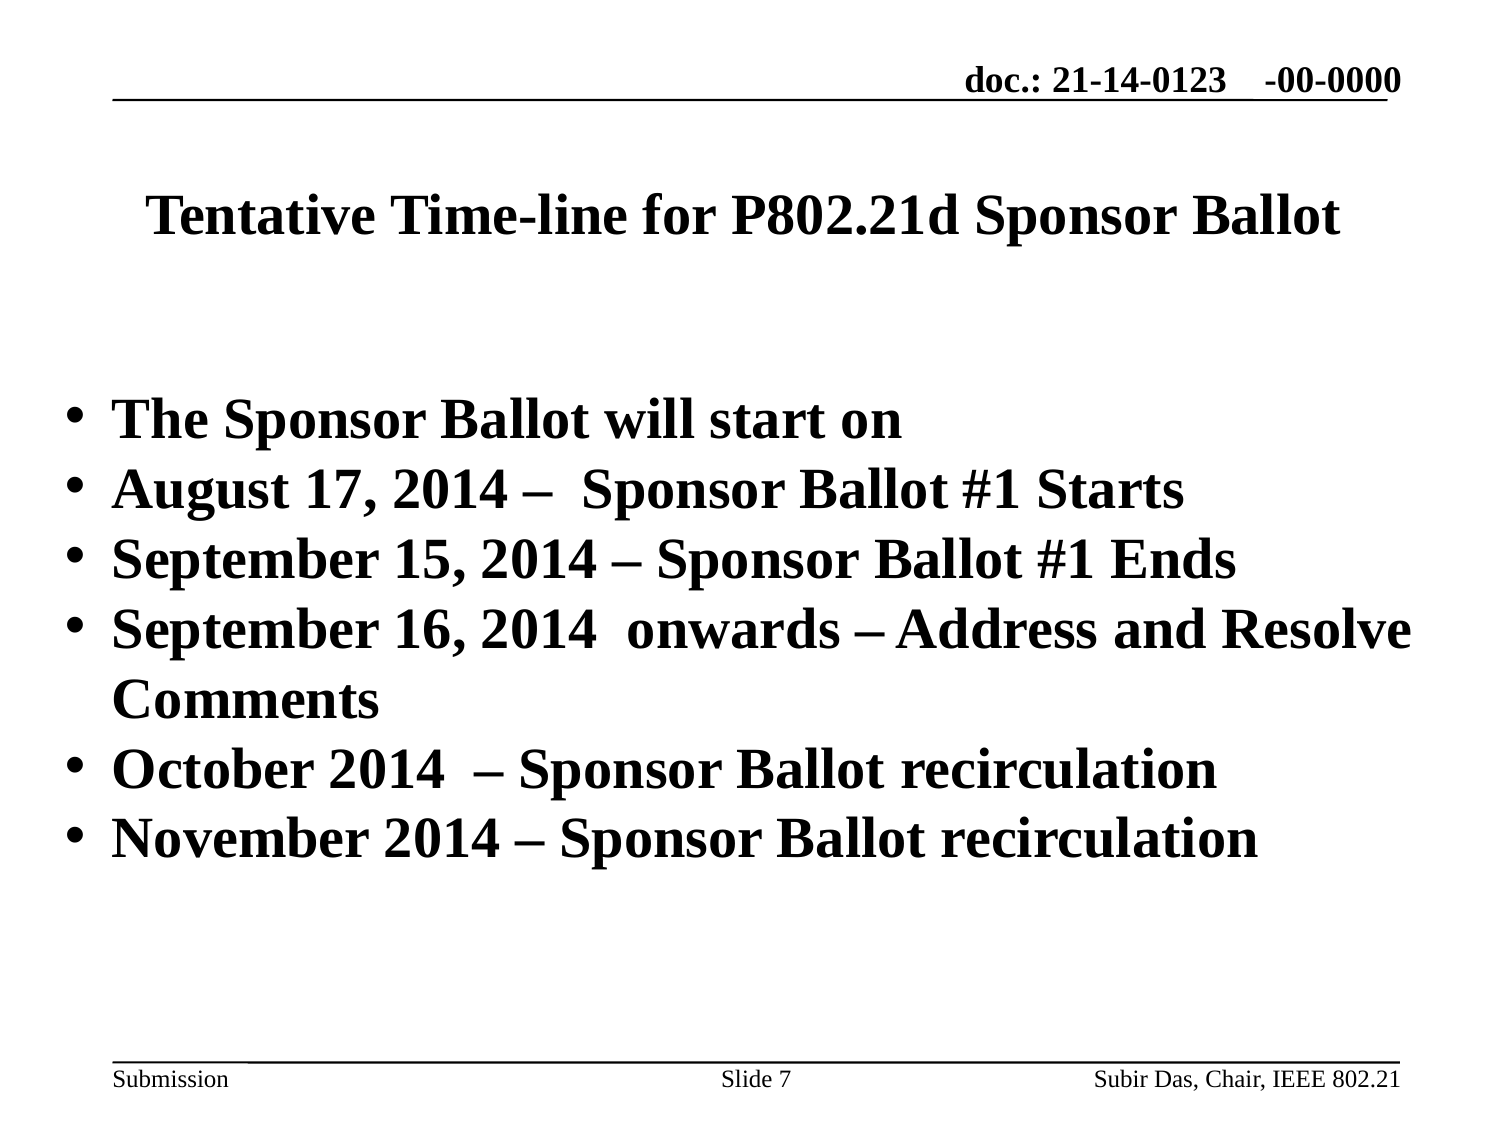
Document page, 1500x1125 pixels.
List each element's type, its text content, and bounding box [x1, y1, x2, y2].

text_box Slide 7 [675, 1062, 838, 1093]
footer Subir Das, Chair, IEEE 802.21 [1089, 1061, 1402, 1093]
text_box The Sponsor Ballot will start on August 17, 2014 – Sponsor Ballot #1 Starts September 15, 2014 – Sponsor Ballot #1 Ends September 16, 2014 onwards – Address and Resolve Comments October 2014 – Sponsor Ballot recirculation November 2014 – Sponsor Ballot recirculation [49, 312, 1475, 877]
title Tentative Time-line for P802.21d Sponsor Ballot [37, 112, 1451, 251]
